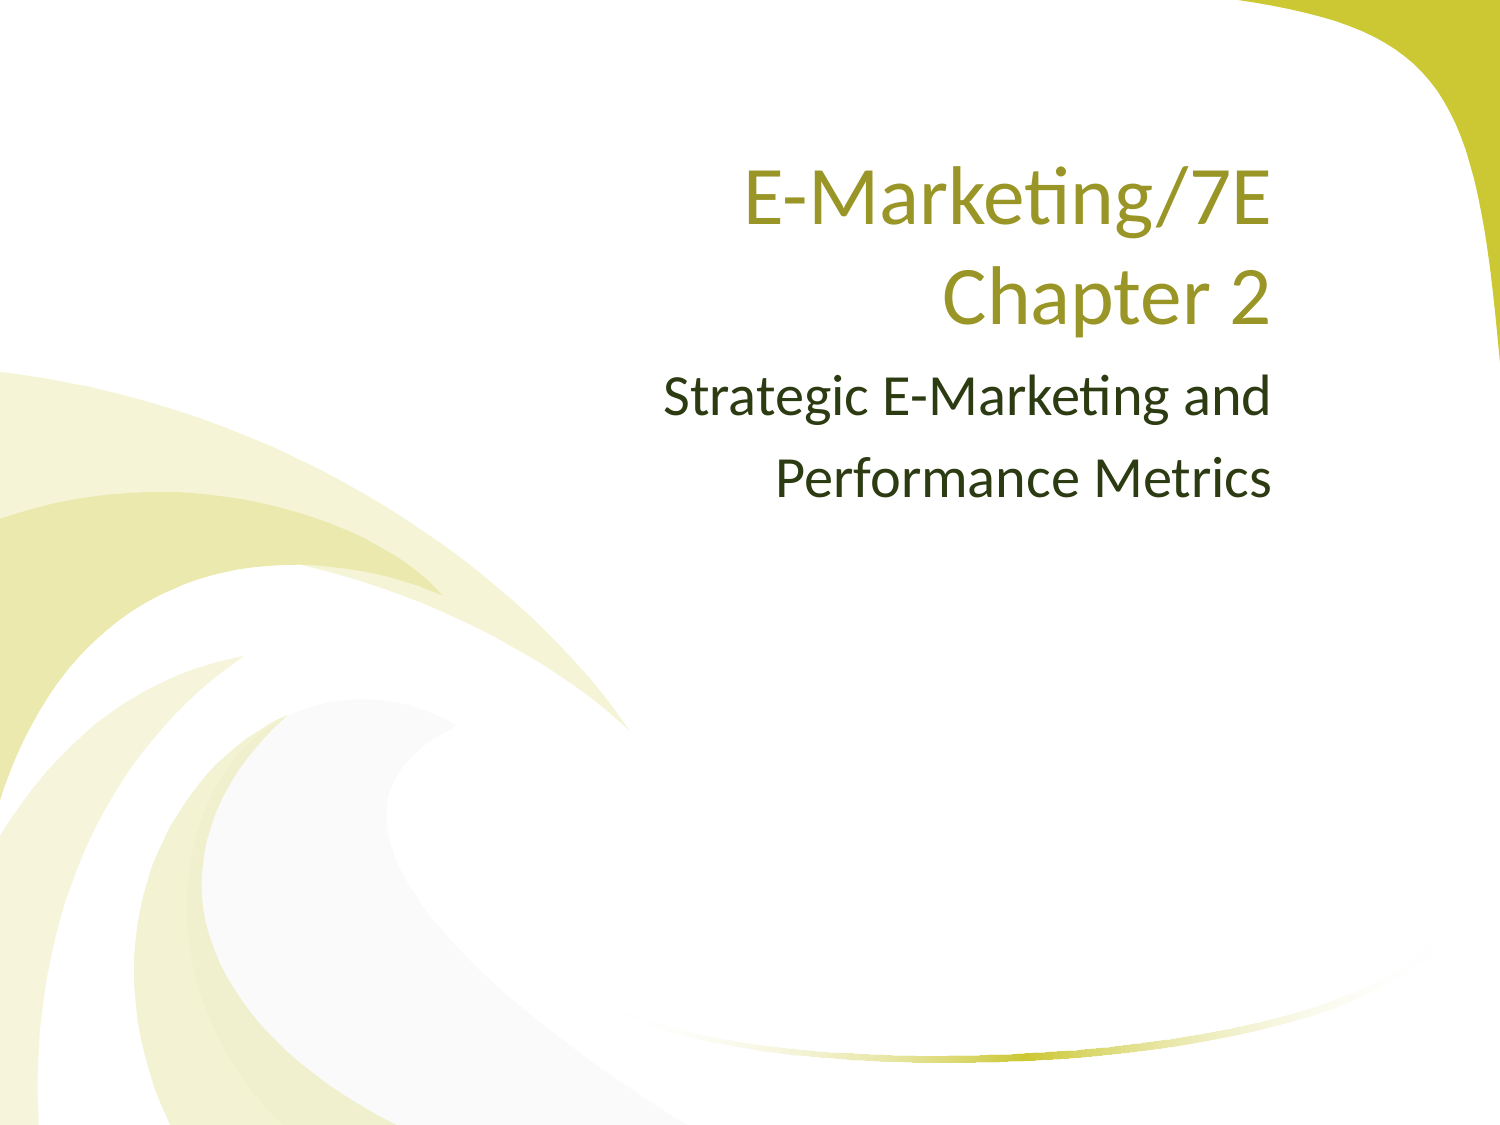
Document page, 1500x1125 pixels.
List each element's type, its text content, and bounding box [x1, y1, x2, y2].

title E-Marketing/7E Chapter 2 [162, 132, 1288, 350]
subtitle Strategic E-Marketing and Performance Metrics [162, 350, 1288, 521]
